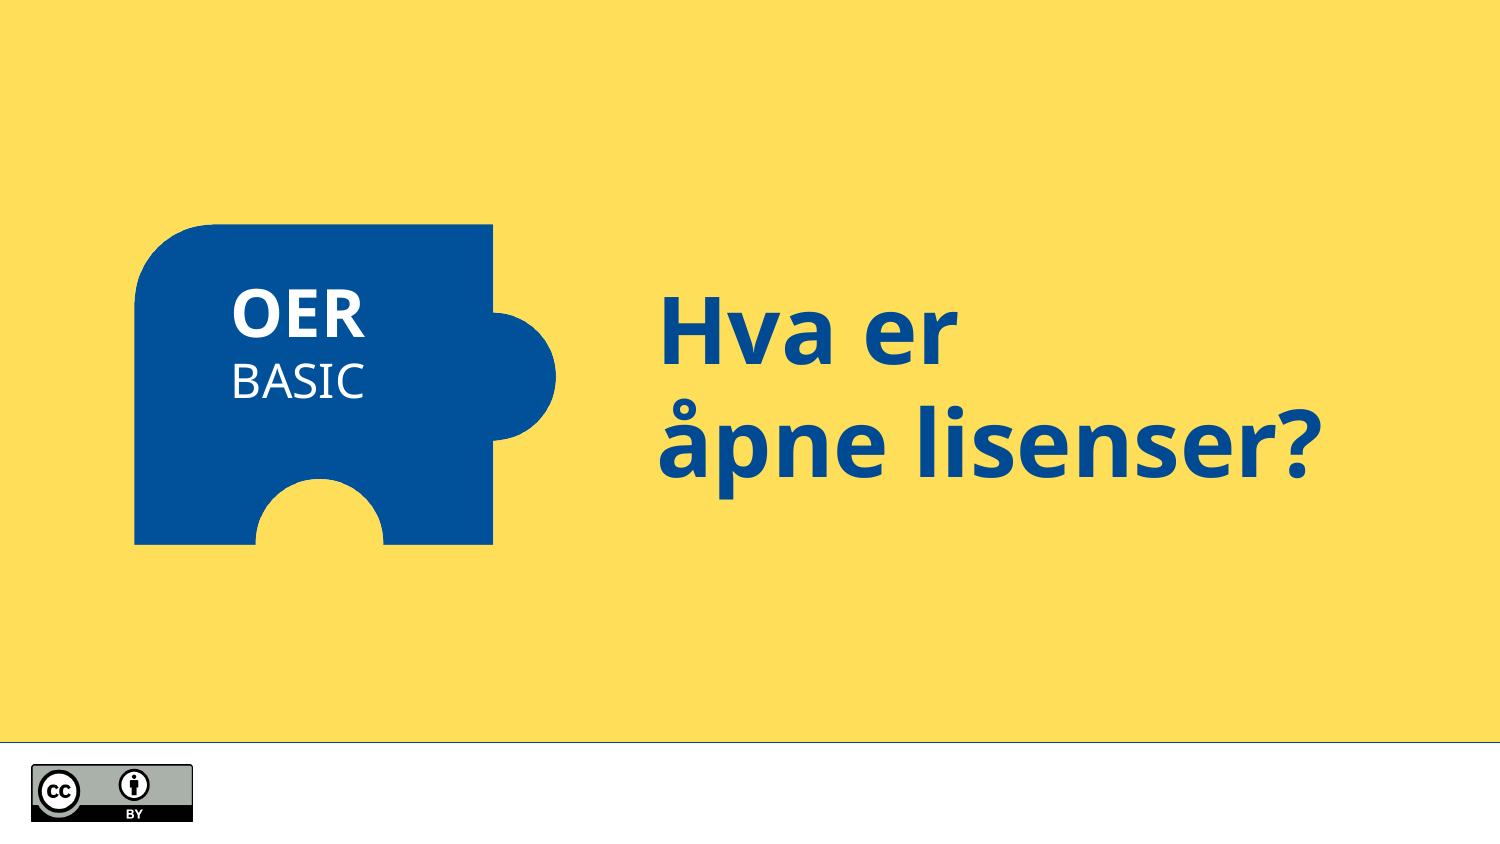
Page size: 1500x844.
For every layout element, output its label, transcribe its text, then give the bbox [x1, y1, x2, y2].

text_box OER BASIC [560, 256, 862, 424]
picture [31, 764, 193, 822]
picture [133, 224, 556, 545]
text_box [0, 750, 1500, 844]
text_box Hva er åpne lisenser? [640, 255, 1429, 511]
